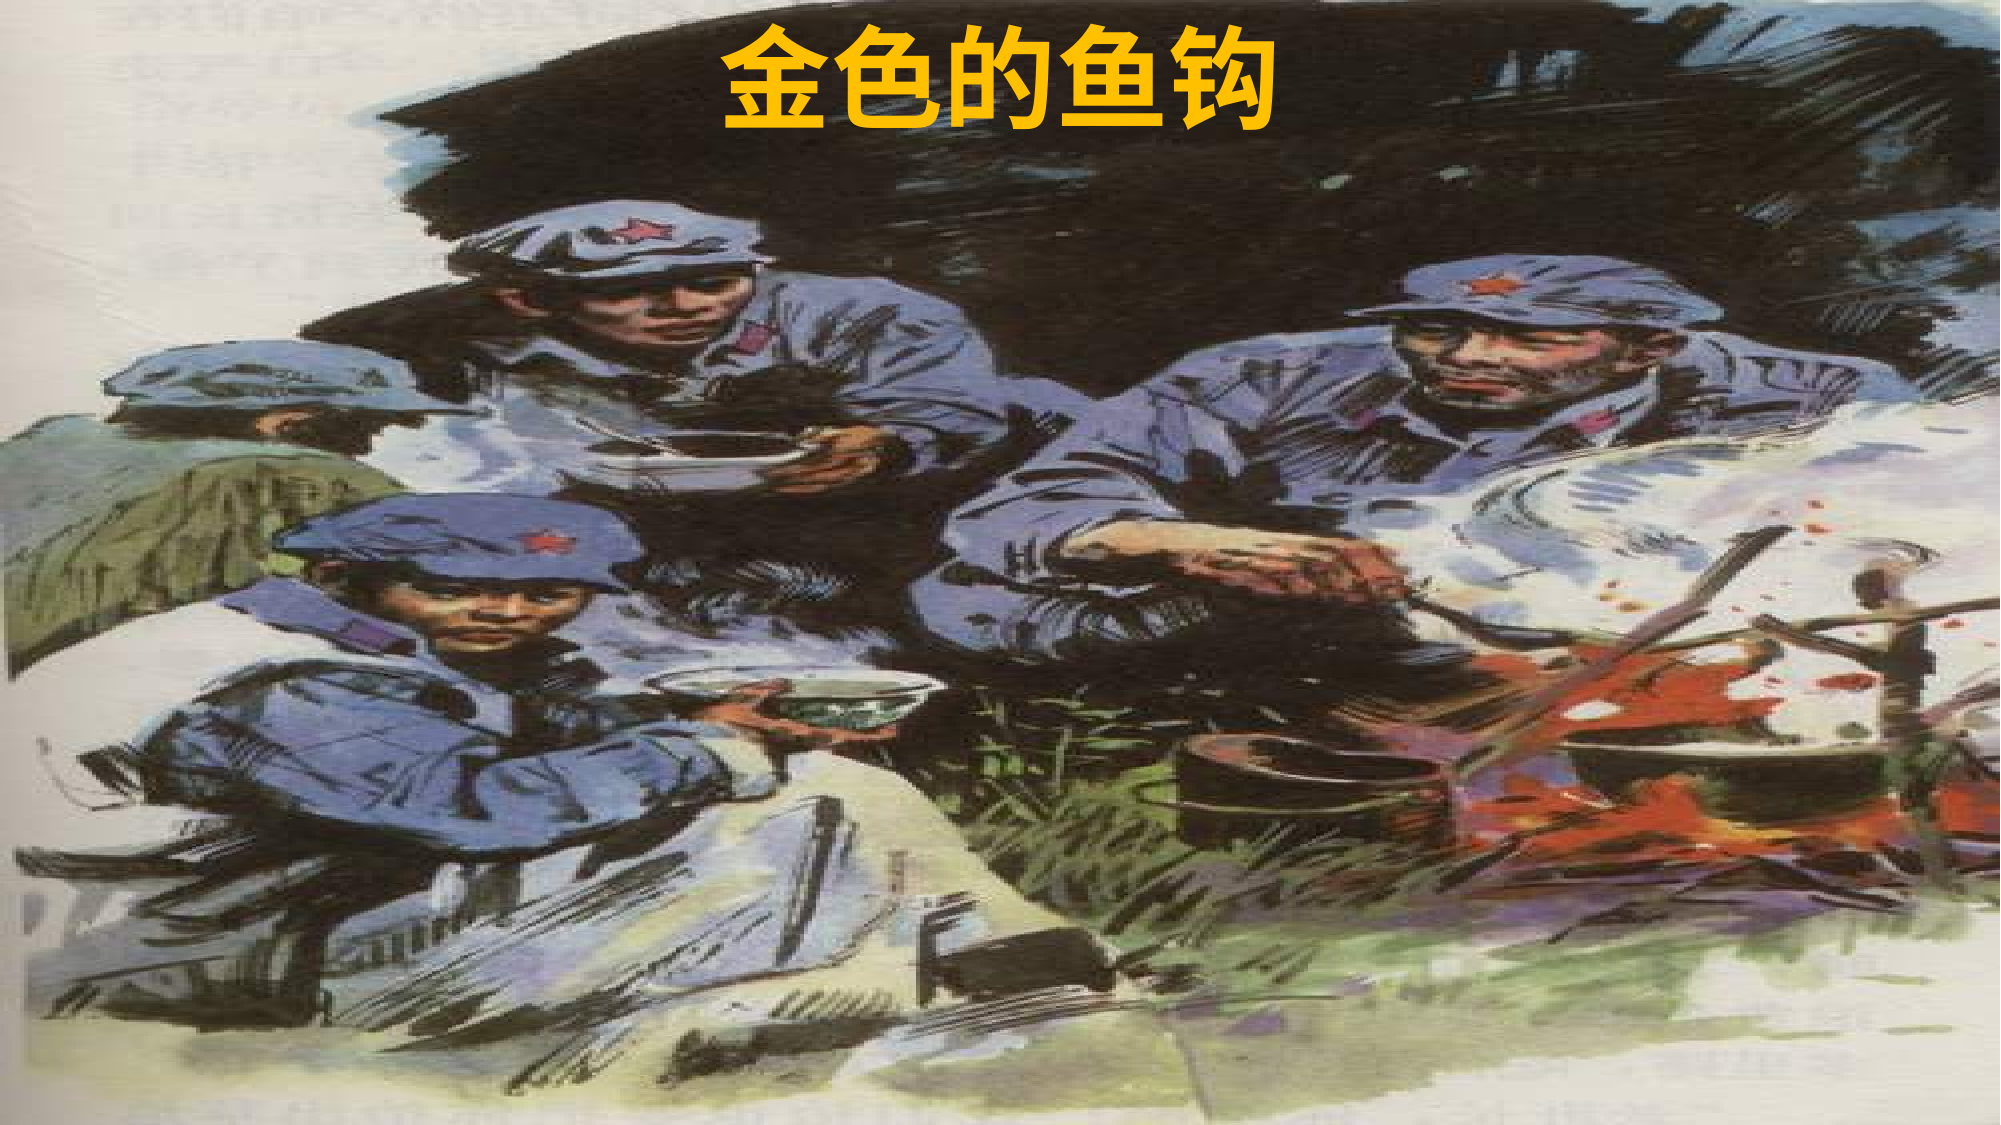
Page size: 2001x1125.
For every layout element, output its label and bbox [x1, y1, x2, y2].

subtitle [0, 0, 2000, 1125]
